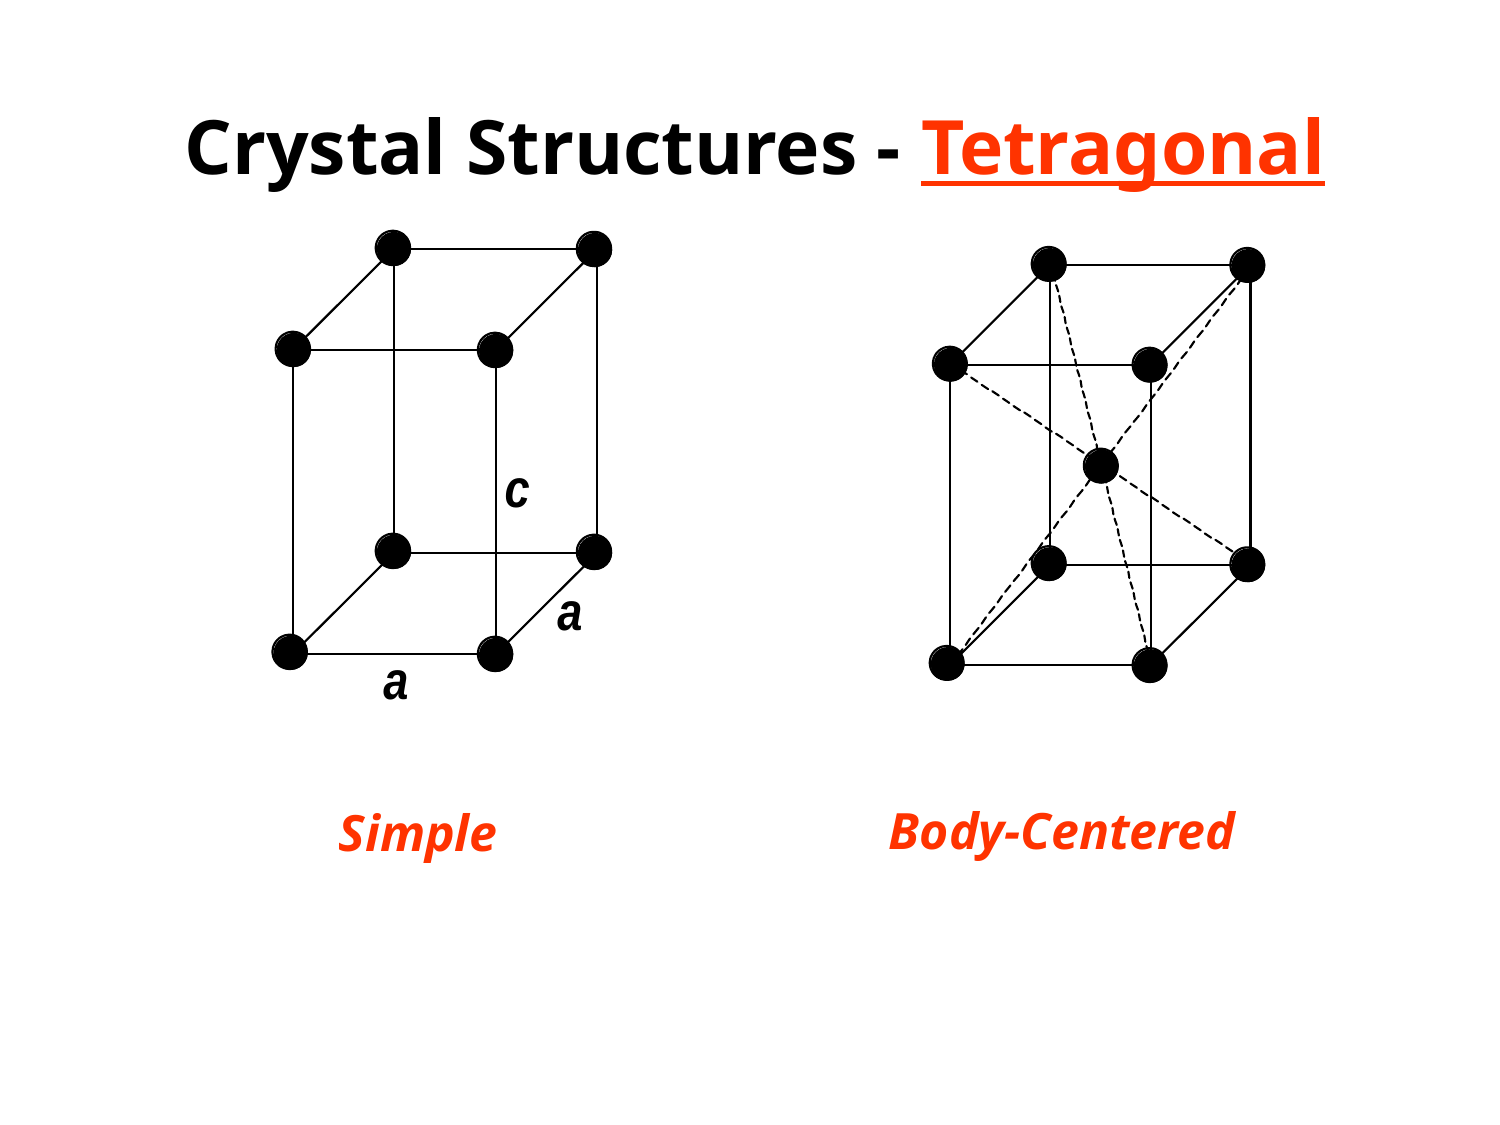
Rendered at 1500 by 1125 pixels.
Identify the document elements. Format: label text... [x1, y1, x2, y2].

title Crystal Structures - Tetragonal [102, 42, 1407, 248]
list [271, 229, 615, 750]
text_box Simple [323, 794, 513, 870]
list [928, 245, 1268, 686]
text_box Body-Centered [874, 792, 1251, 867]
